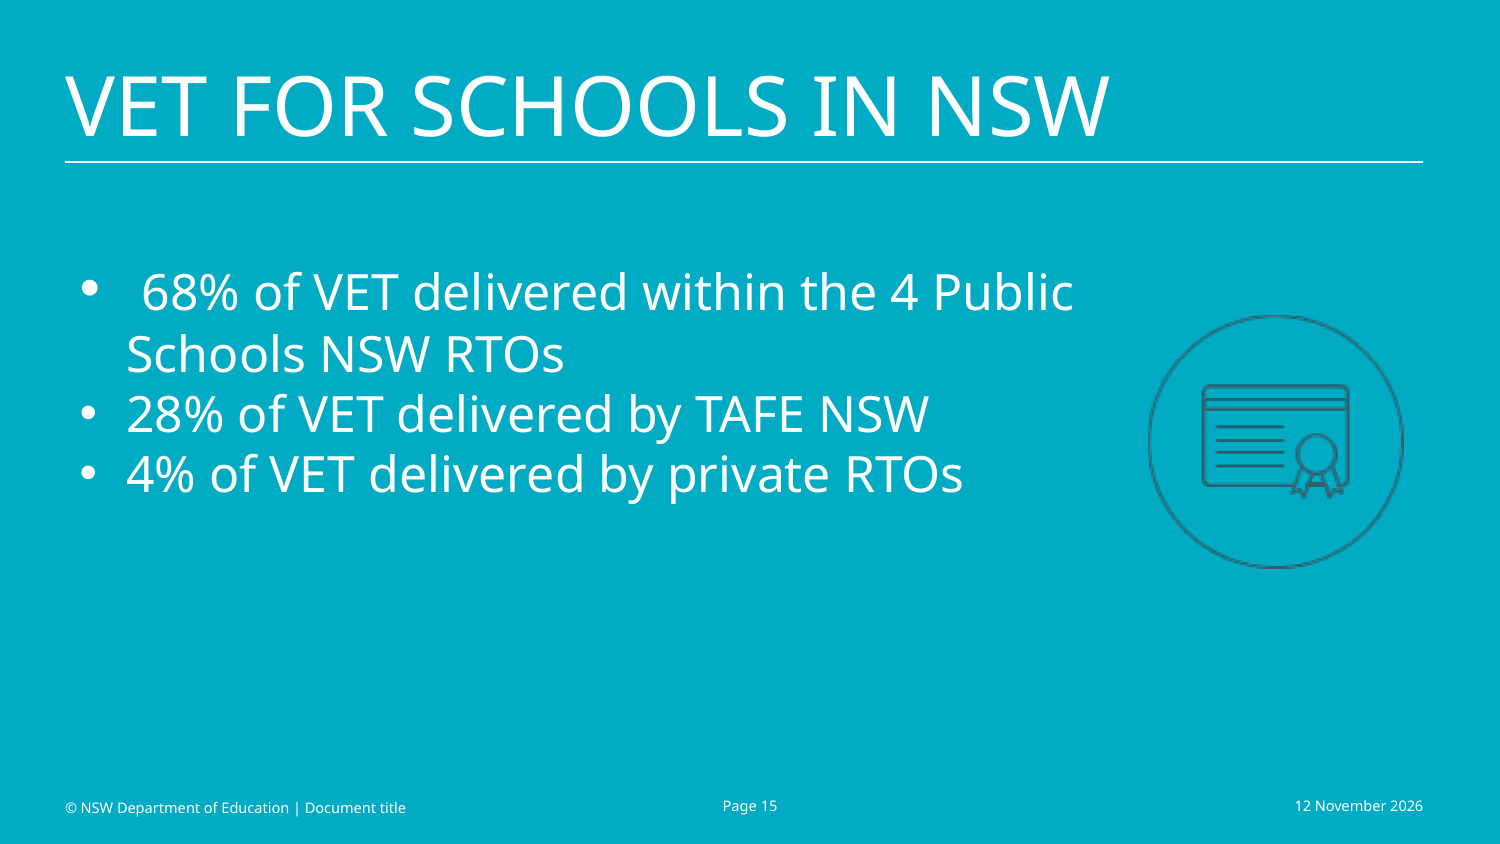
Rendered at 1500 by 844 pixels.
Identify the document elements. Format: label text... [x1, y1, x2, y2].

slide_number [1151, 779, 1424, 824]
slide_number Page 15 [575, 779, 925, 824]
picture [1147, 315, 1404, 569]
footer © NSW Department of Education | Document title [64, 779, 514, 824]
text_box 68% of VET delivered within the 4 Public Schools NSW RTOs 28% of VET delivered by TAFE NSW 4% of VET delivered by private RTOs [64, 244, 1117, 510]
title Vet for schools in nsw [64, 43, 1424, 161]
